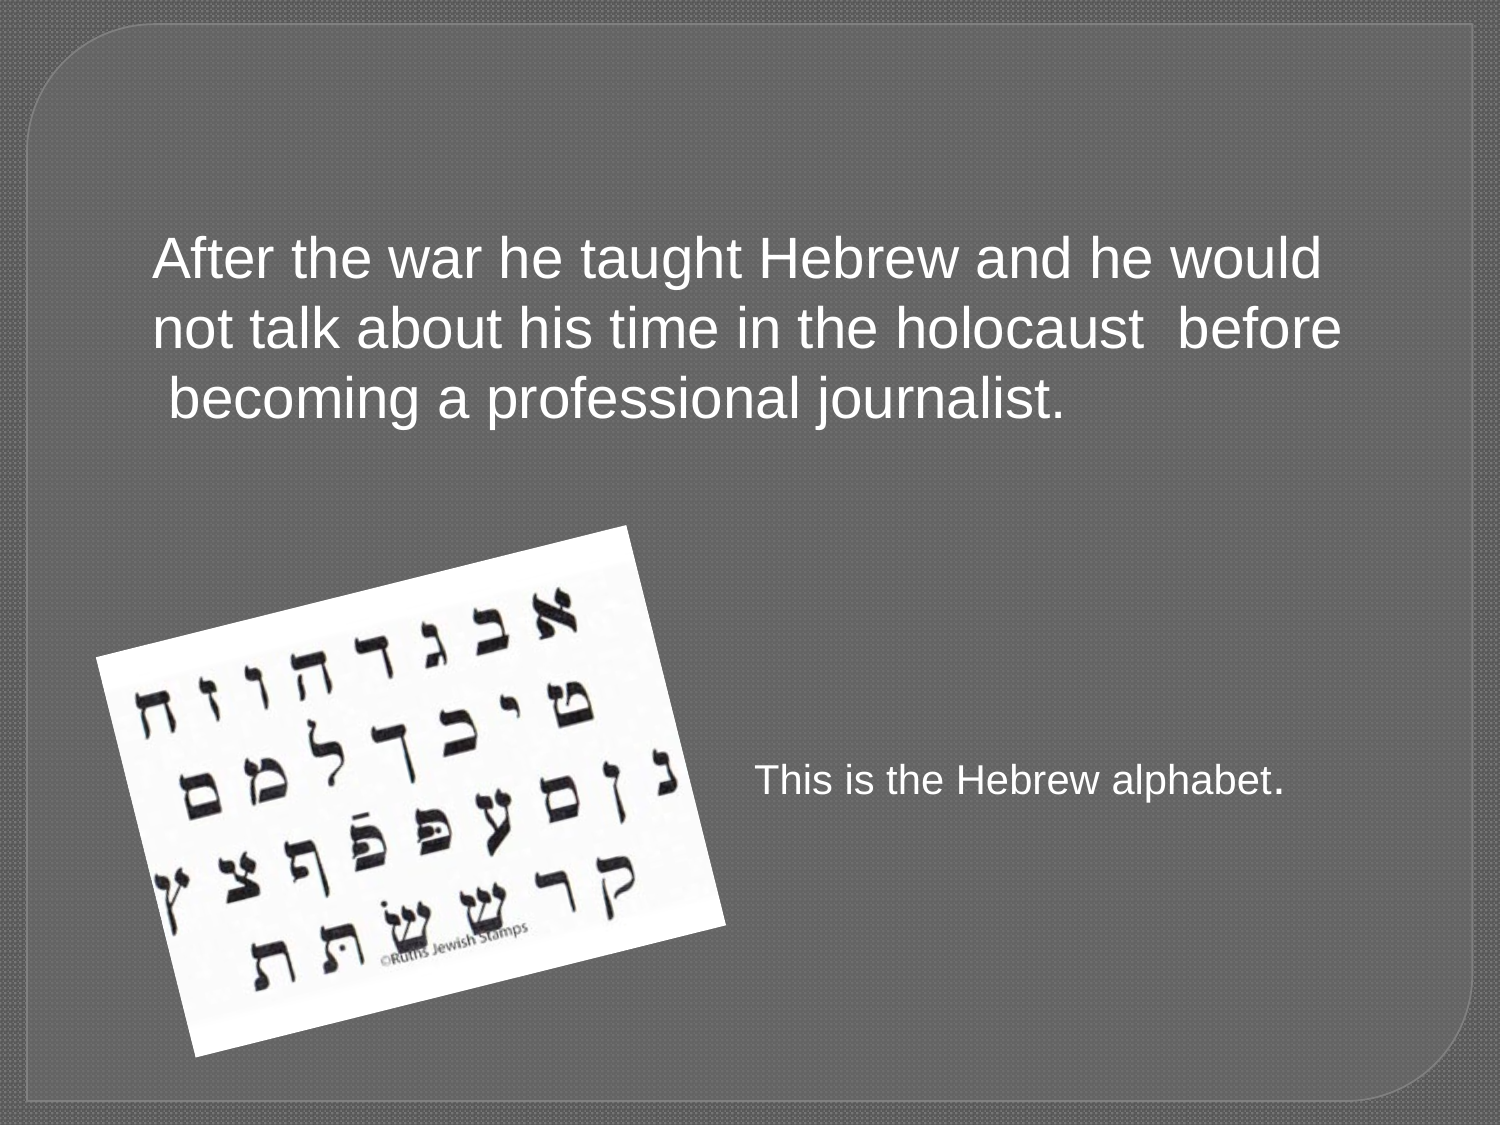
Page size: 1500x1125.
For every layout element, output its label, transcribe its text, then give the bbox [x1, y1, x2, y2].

picture [96, 525, 726, 1058]
text_box After the war he taught Hebrew and he would not talk about his time in the holocaust before becoming a professional journalist. [137, 212, 1363, 438]
text_box This is the Hebrew alphabet. [739, 737, 1301, 813]
